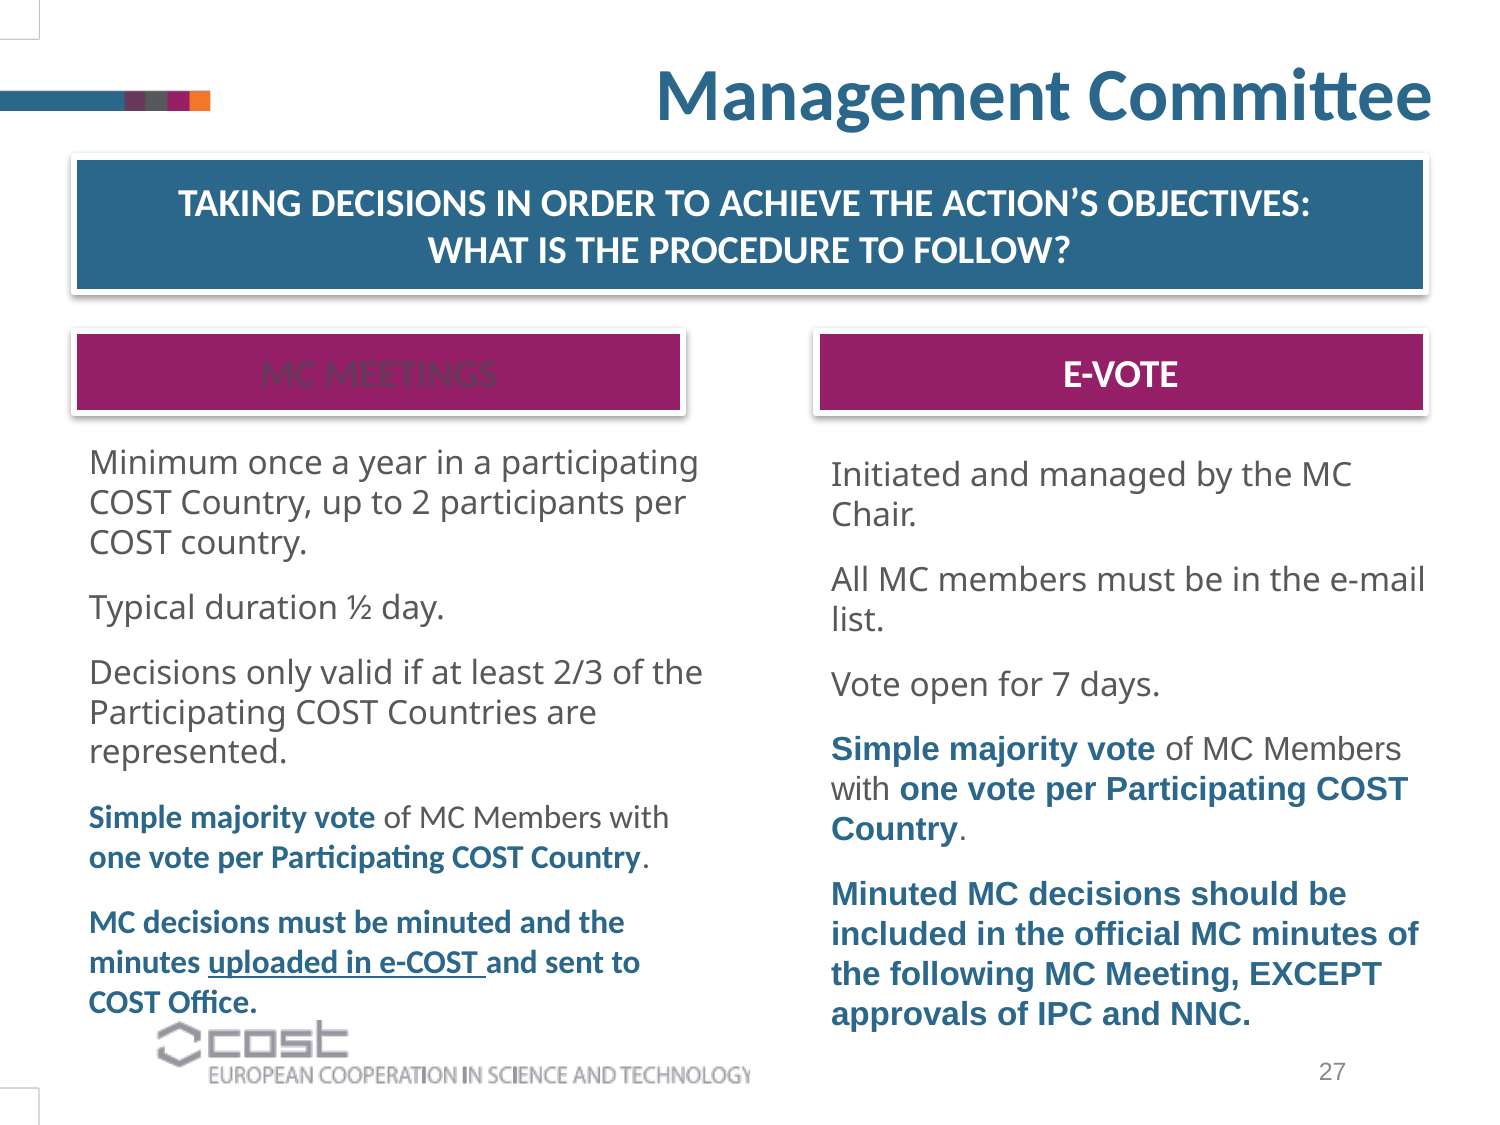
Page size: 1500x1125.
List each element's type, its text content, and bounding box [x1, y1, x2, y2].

text_box MC MEETINGS [71, 328, 686, 416]
slide_number 27 [1267, 1040, 1362, 1101]
text_box Initiated and managed by the MC Chair. All MC members must be in the e-mail list. Vote open for 7 days. Simple majority vote of MC Members with one vote per Participating COST Country. Minuted MC decisions should be included in the official MC minutes of the following MC Meeting, EXCEPT approvals of IPC and NNC. [816, 445, 1447, 1010]
text_box TAKING DECISIONS IN ORDER TO ACHIEVE THE ACTION’S OBJECTIVES: WHAT IS THE PROCEDURE TO FOLLOW? [71, 153, 1429, 295]
text_box E-VOTE [813, 328, 1429, 416]
list Management Committee [459, 38, 1449, 178]
list Minimum once a year in a participating COST Country, up to 2 participants per COST country. Typical duration ½ day. Decisions only valid if at least 2/3 of the Participating COST Countries are represented. Simple majority vote of MC Members with one vote per Participating COST Country. MC decisions must be minuted and the minutes uploaded in e-COST and sent to COST Office. [73, 433, 730, 1041]
